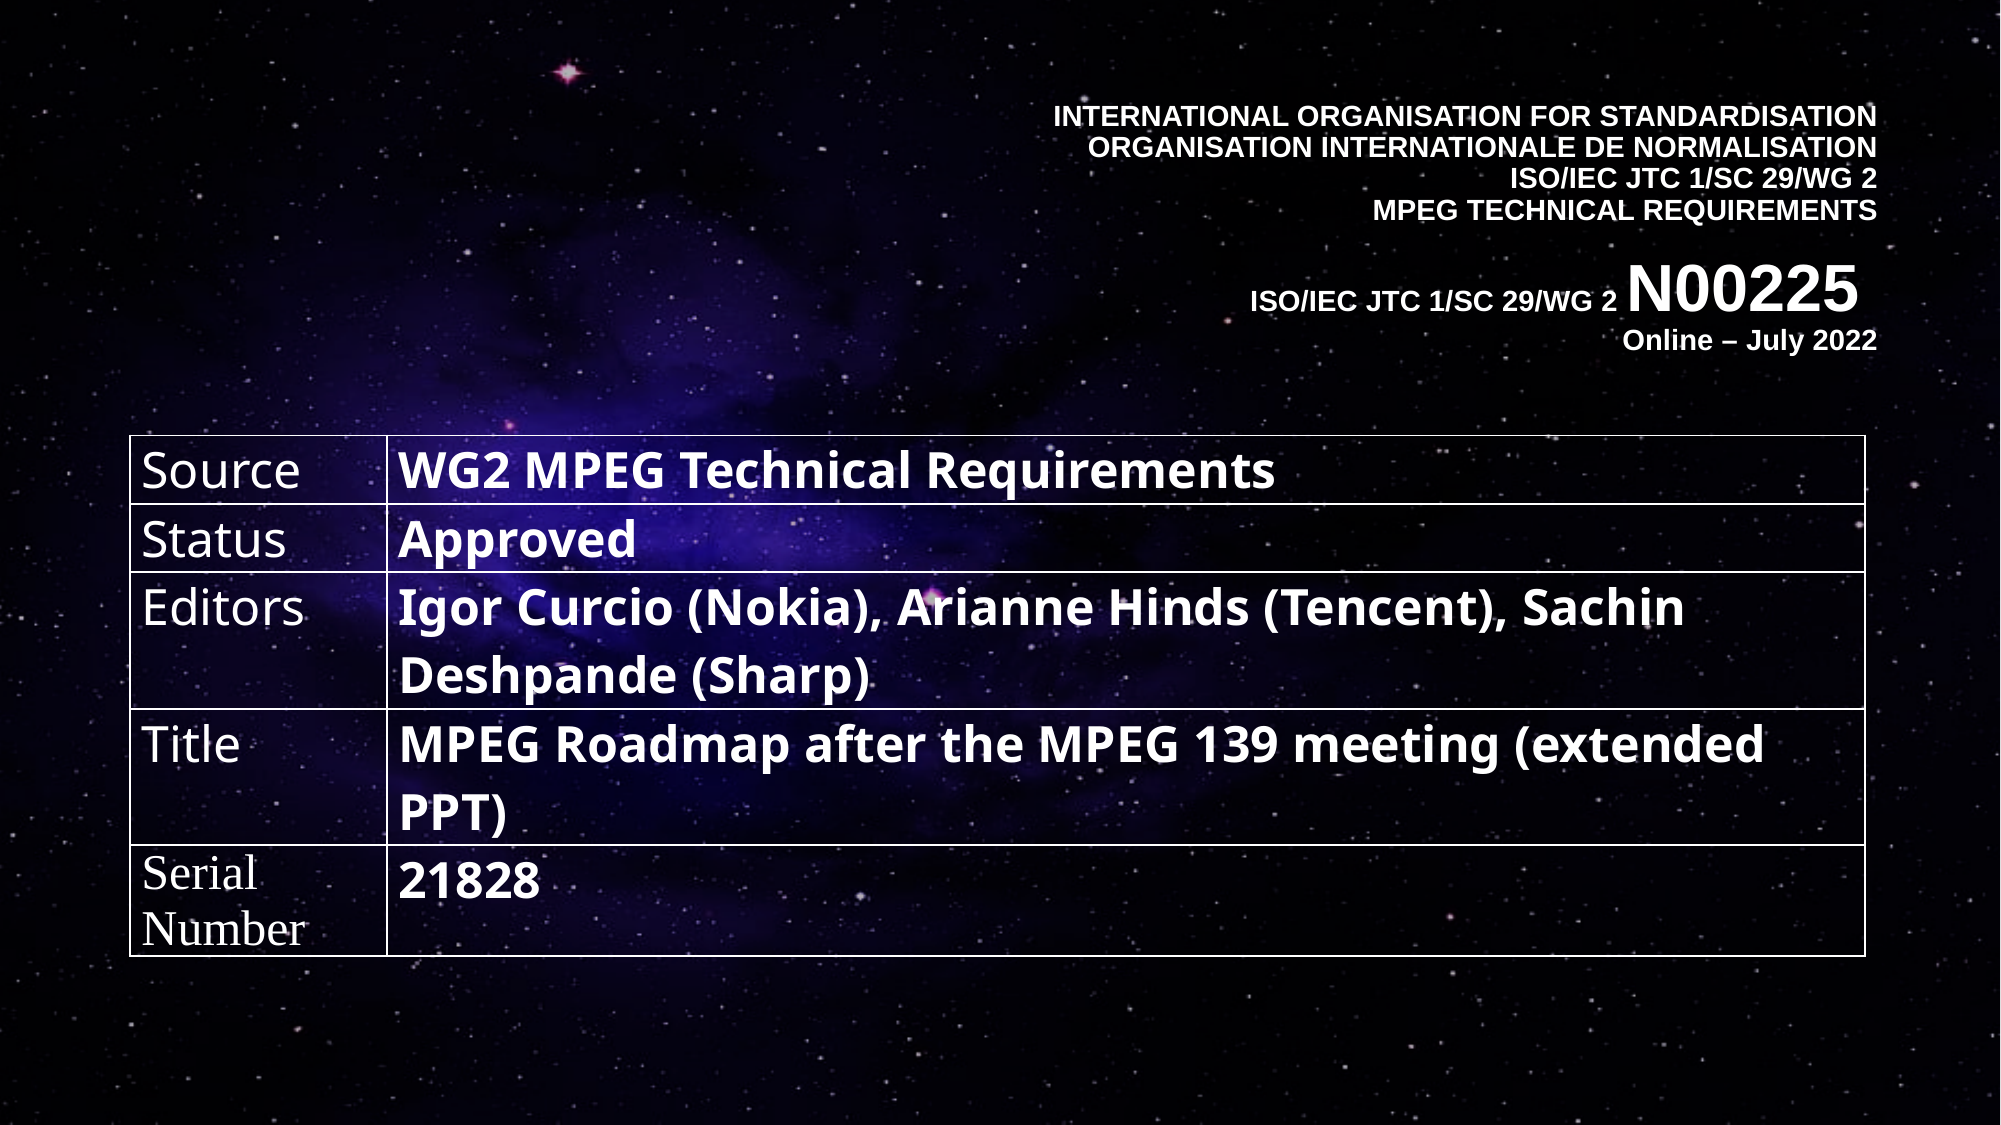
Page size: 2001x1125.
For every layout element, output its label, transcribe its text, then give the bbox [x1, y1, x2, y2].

table_cell Editors [131, 573, 386, 708]
title INTERNATIONAL ORGANISATION FOR STANDARDISATION ORGANISATION INTERNATIONALE DE NORMALISATION ISO/IEC JTC 1/SC 29/WG 2 MPEG TECHNICAL REQUIREMENTS ISO/IEC JTC 1/SC 29/WG 2 N00225 Online – July 2022 [324, 93, 1893, 365]
table_cell Igor Curcio (Nokia), Arianne Hinds (Tencent), Sachin Deshpande (Sharp) [388, 573, 1864, 708]
table_cell 21828 [388, 846, 1864, 955]
table_cell MPEG Roadmap after the MPEG 139 meeting (extended PPT) [388, 710, 1864, 844]
table_cell Approved [388, 505, 1864, 571]
table_header Source [131, 436, 386, 503]
picture [0, 0, 2001, 1125]
table_cell Serial Number [131, 846, 386, 955]
table_cell Title [131, 710, 386, 844]
table_header WG2 MPEG Technical Requirements [388, 436, 1864, 503]
table_cell Status [131, 505, 386, 571]
